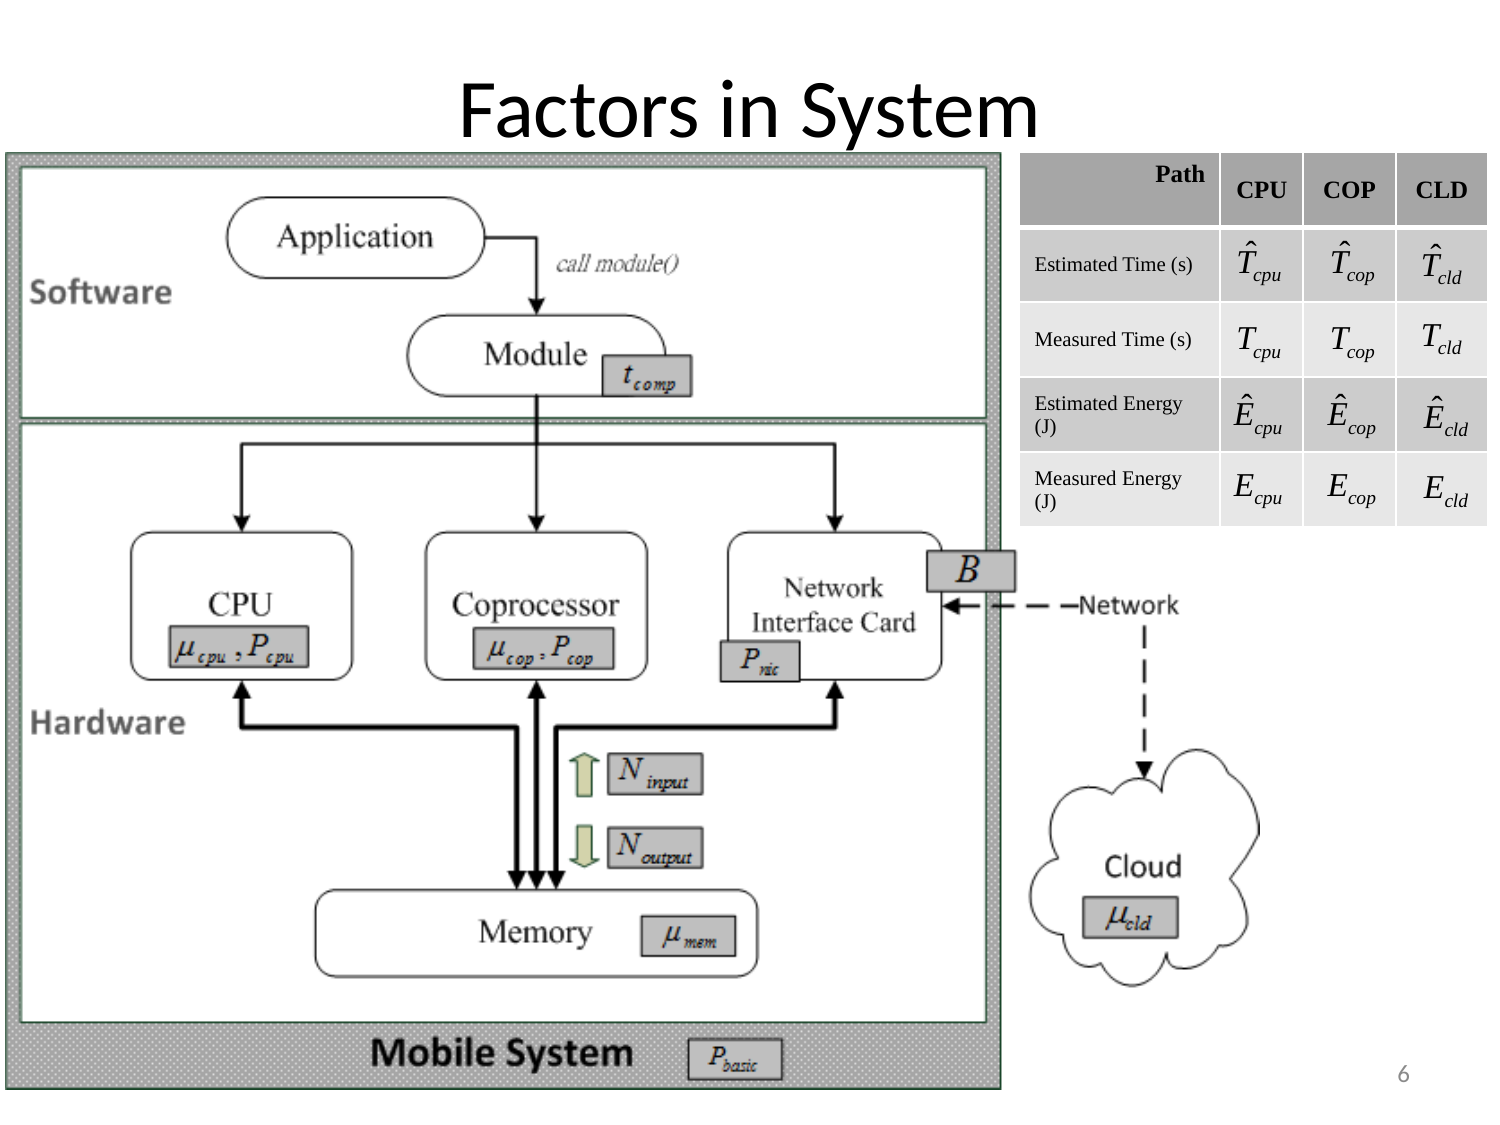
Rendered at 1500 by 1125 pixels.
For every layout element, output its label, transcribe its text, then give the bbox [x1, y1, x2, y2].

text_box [1227, 386, 1290, 446]
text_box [1227, 462, 1290, 516]
table_cell [1304, 453, 1395, 526]
table_header COP [1304, 153, 1395, 225]
table_header CPU [1264, 153, 1302, 225]
slide_number 6 [1074, 1042, 1425, 1103]
table_cell [1266, 303, 1302, 376]
table_cell [1304, 378, 1395, 451]
table_cell [1397, 230, 1487, 301]
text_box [1321, 462, 1383, 516]
table_cell [1266, 230, 1302, 301]
picture [4, 152, 1261, 1091]
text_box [1233, 234, 1290, 294]
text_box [1417, 465, 1477, 516]
table_cell [1397, 303, 1487, 376]
table_cell [1304, 303, 1395, 376]
table_cell [1304, 230, 1395, 301]
table_cell [1266, 453, 1302, 526]
table_header CLD [1397, 153, 1487, 225]
title Factors in System [75, 45, 1425, 151]
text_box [1326, 234, 1383, 294]
table_cell [1397, 453, 1487, 526]
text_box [1233, 316, 1290, 370]
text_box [1417, 389, 1477, 446]
table_cell [1266, 378, 1302, 451]
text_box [1321, 386, 1383, 446]
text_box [1326, 316, 1383, 370]
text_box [1417, 237, 1472, 294]
table_cell [1397, 378, 1487, 451]
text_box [1417, 313, 1472, 364]
